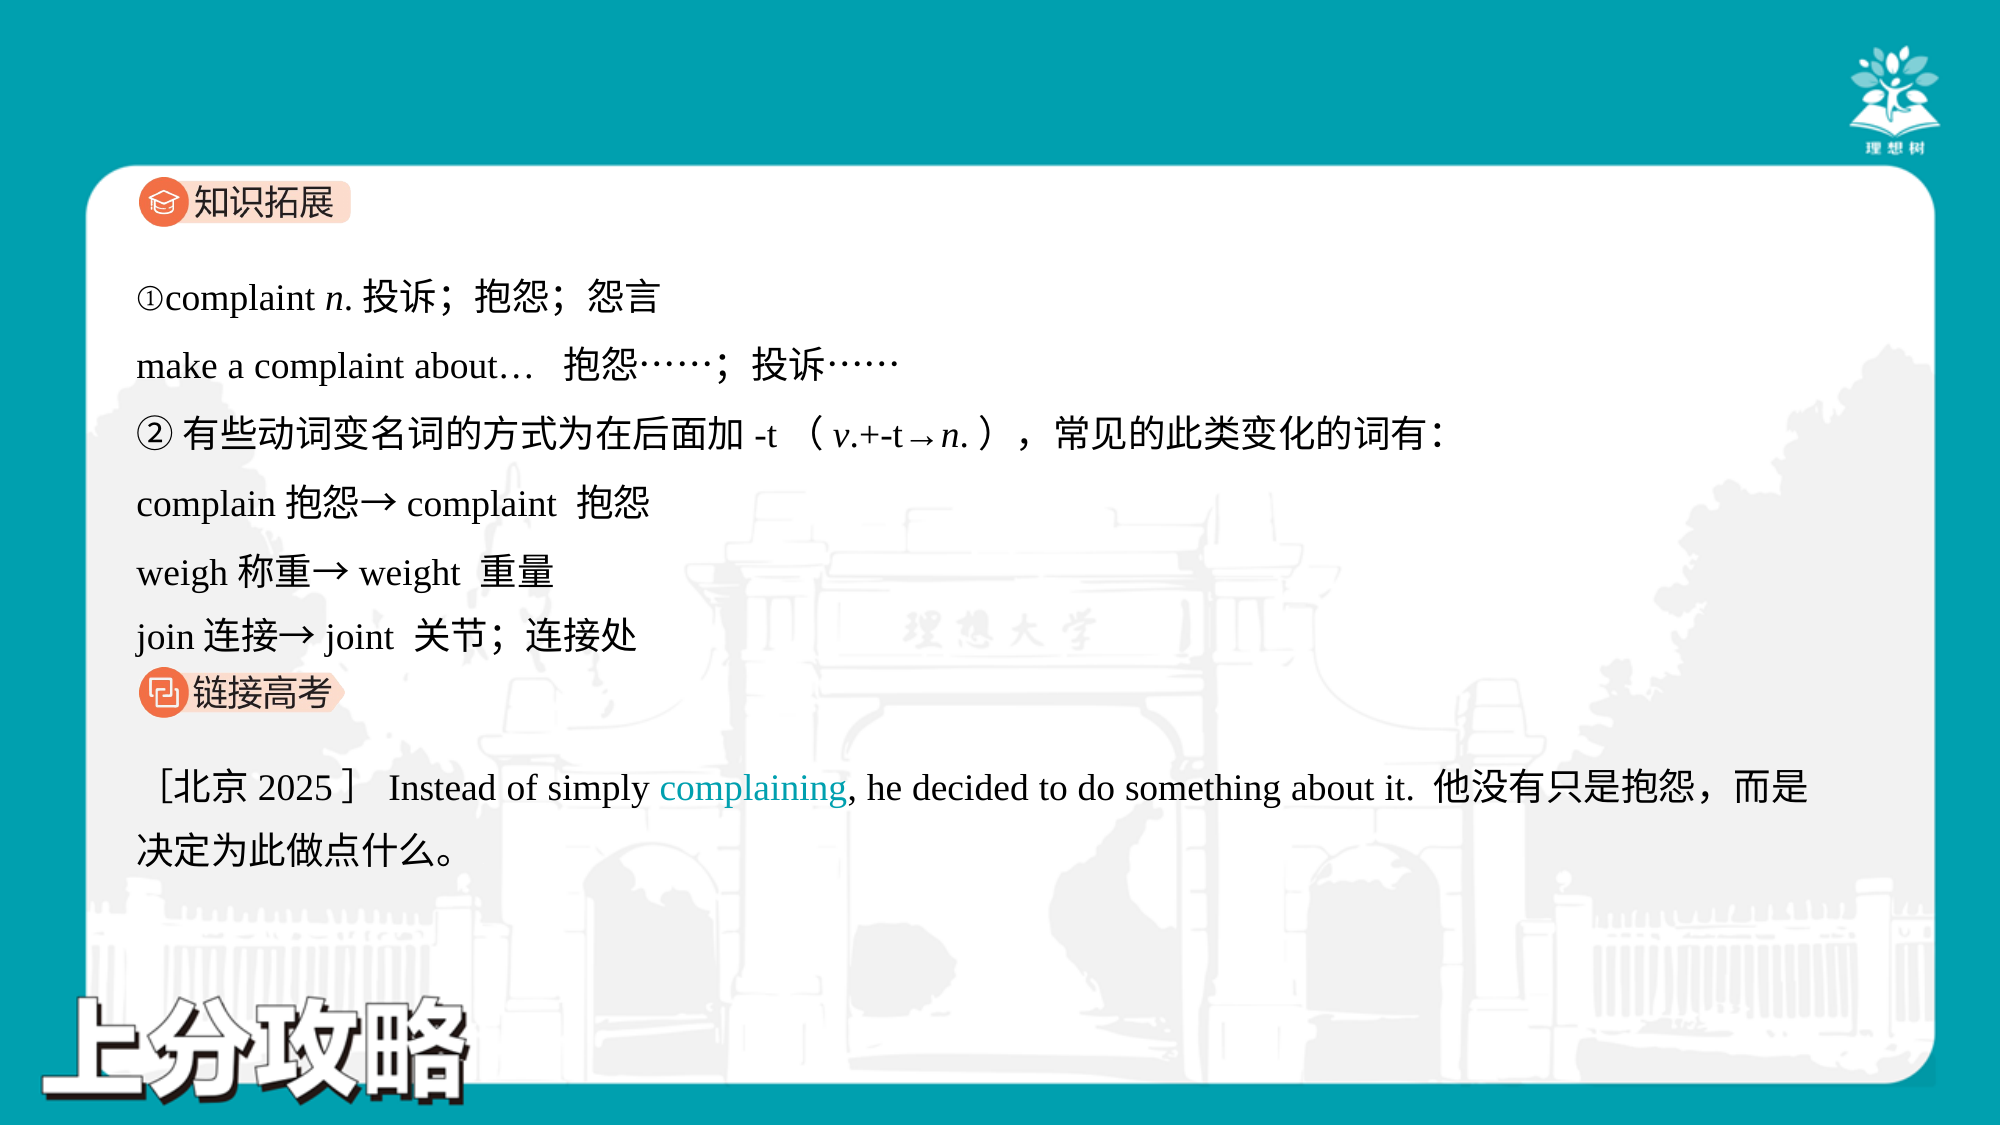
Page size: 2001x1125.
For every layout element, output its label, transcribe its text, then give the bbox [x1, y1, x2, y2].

text_box ［北京2025］Instead of simply complaining, he decided to do something about it. 他没有只是抱怨，而是 决定为此做点什么。#29 [136, 738, 1865, 865]
picture [0, 0, 2000, 1125]
text_box ①complaint n.投诉；抱怨；怨言 make a complaint about… 抱怨……；投诉…… ②有些动词变名词的方式为在后面加-t（v.+-t→n.），常见的此类变化的词有： complain抱怨→complaint 抱怨 weigh称重→weight 重量 join连接→joint 关节；连接处#27 [136, 249, 1865, 650]
